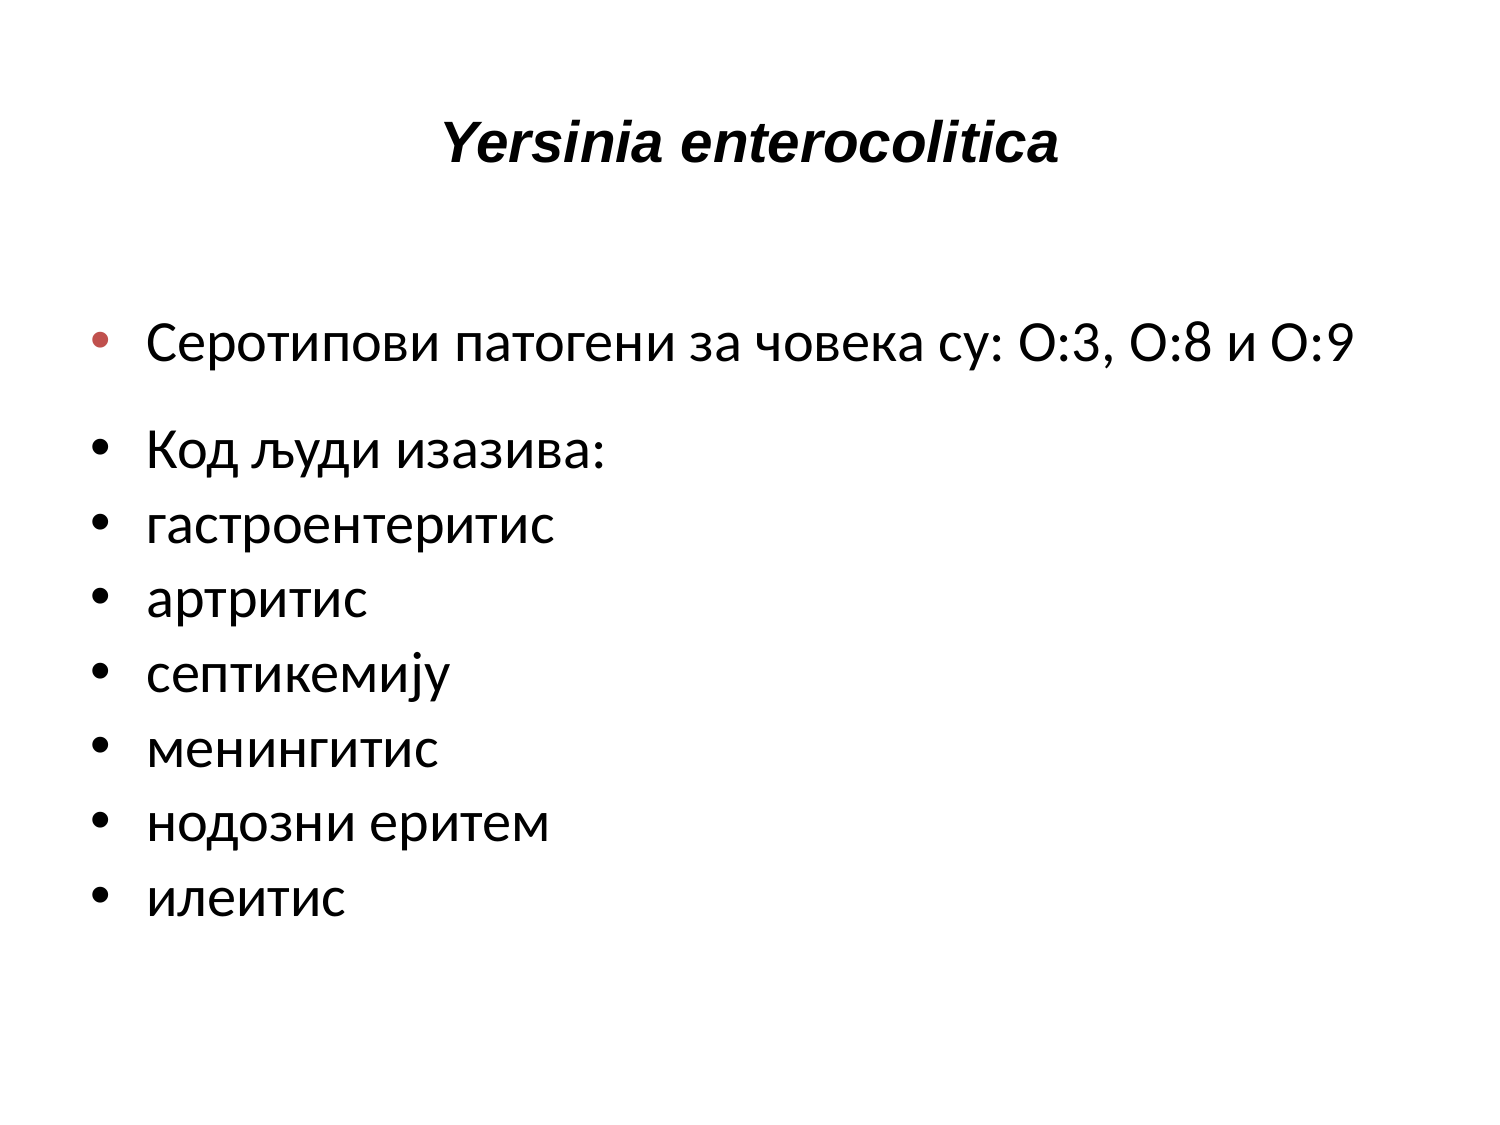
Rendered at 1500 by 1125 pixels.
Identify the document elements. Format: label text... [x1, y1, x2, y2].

title Yersinia enterocolitica [74, 44, 1426, 233]
list Серотипови патогени за човека су: О:3, О:8 и О:9 Код људи изазива: гастроентеритис артритис септикемију менингитис нодозни еритем илеитис [74, 262, 1426, 1006]
